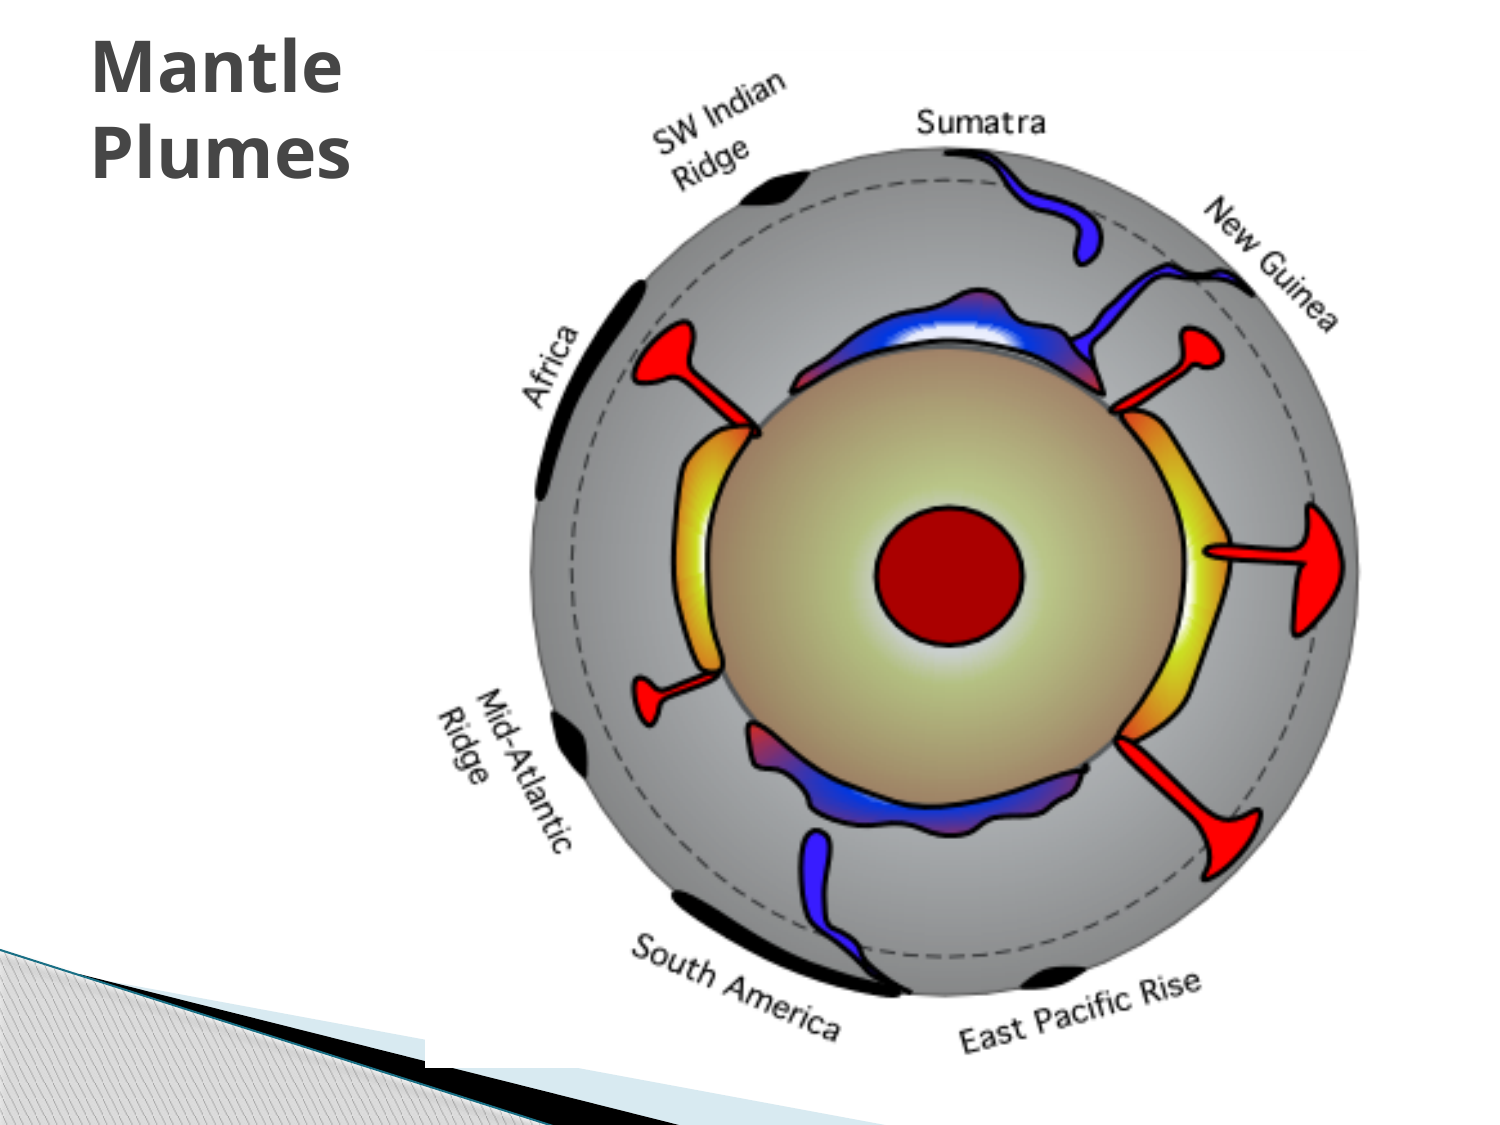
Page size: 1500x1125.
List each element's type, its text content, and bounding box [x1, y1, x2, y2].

picture [425, 49, 1368, 1069]
title Mantle Plumes [75, 12, 1425, 201]
